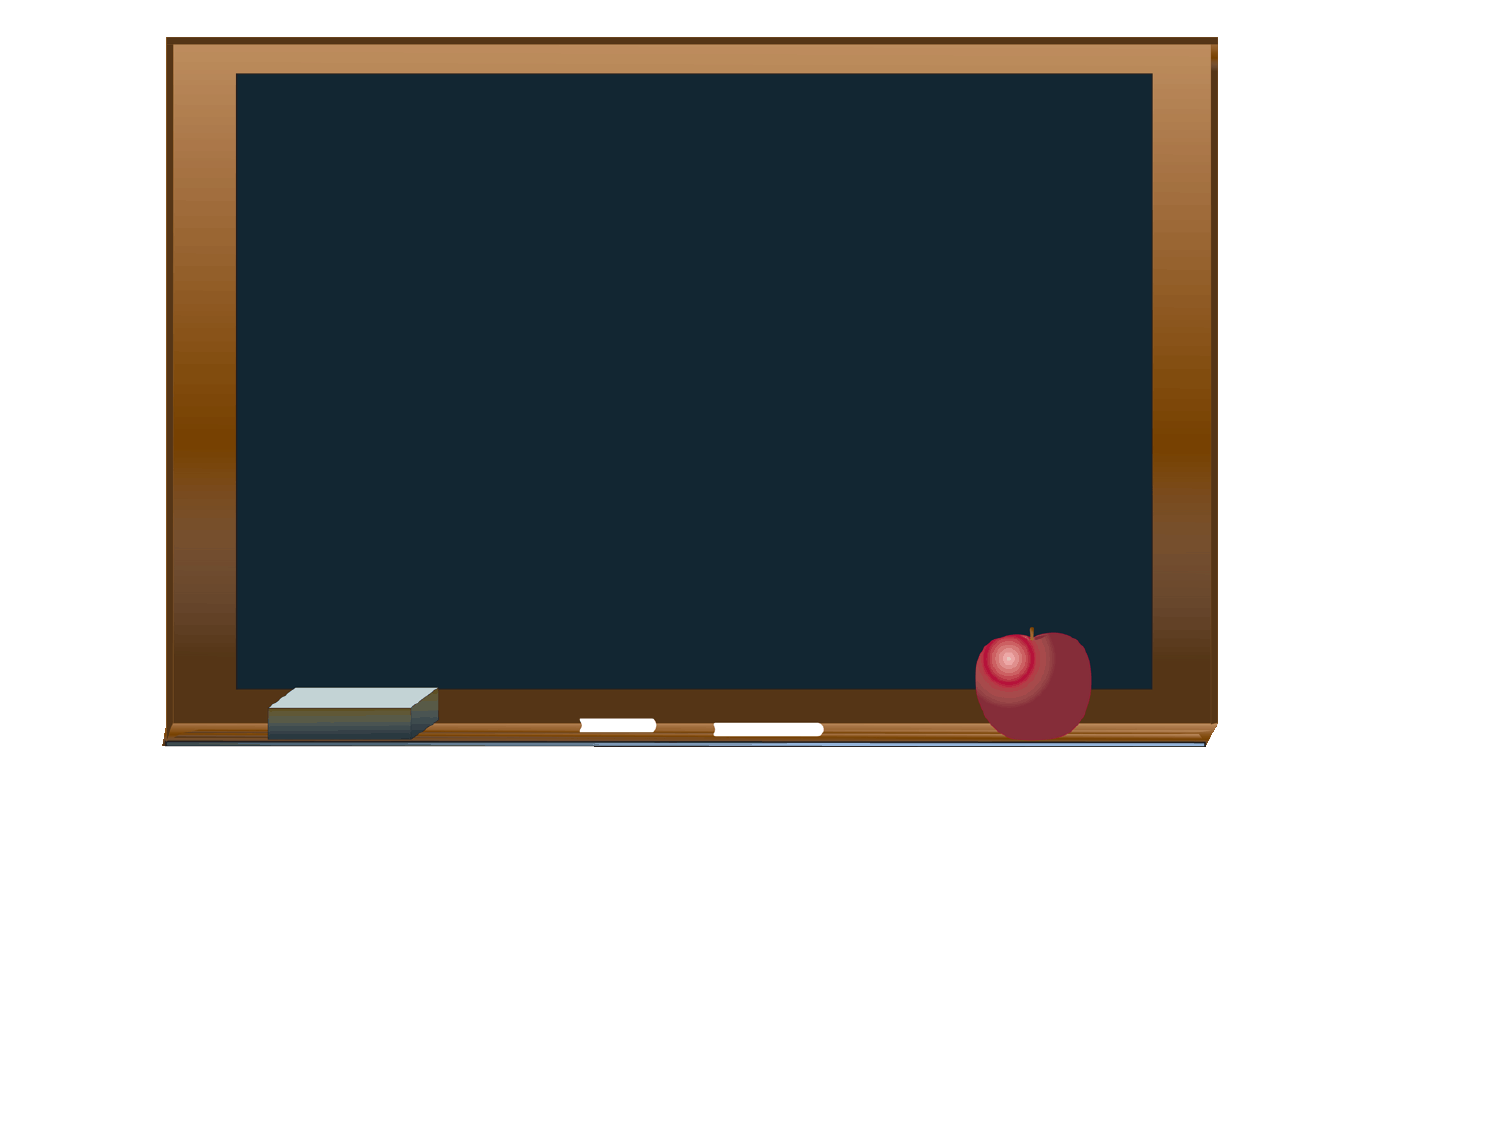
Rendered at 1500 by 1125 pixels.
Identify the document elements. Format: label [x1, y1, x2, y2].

picture [162, 37, 1218, 748]
